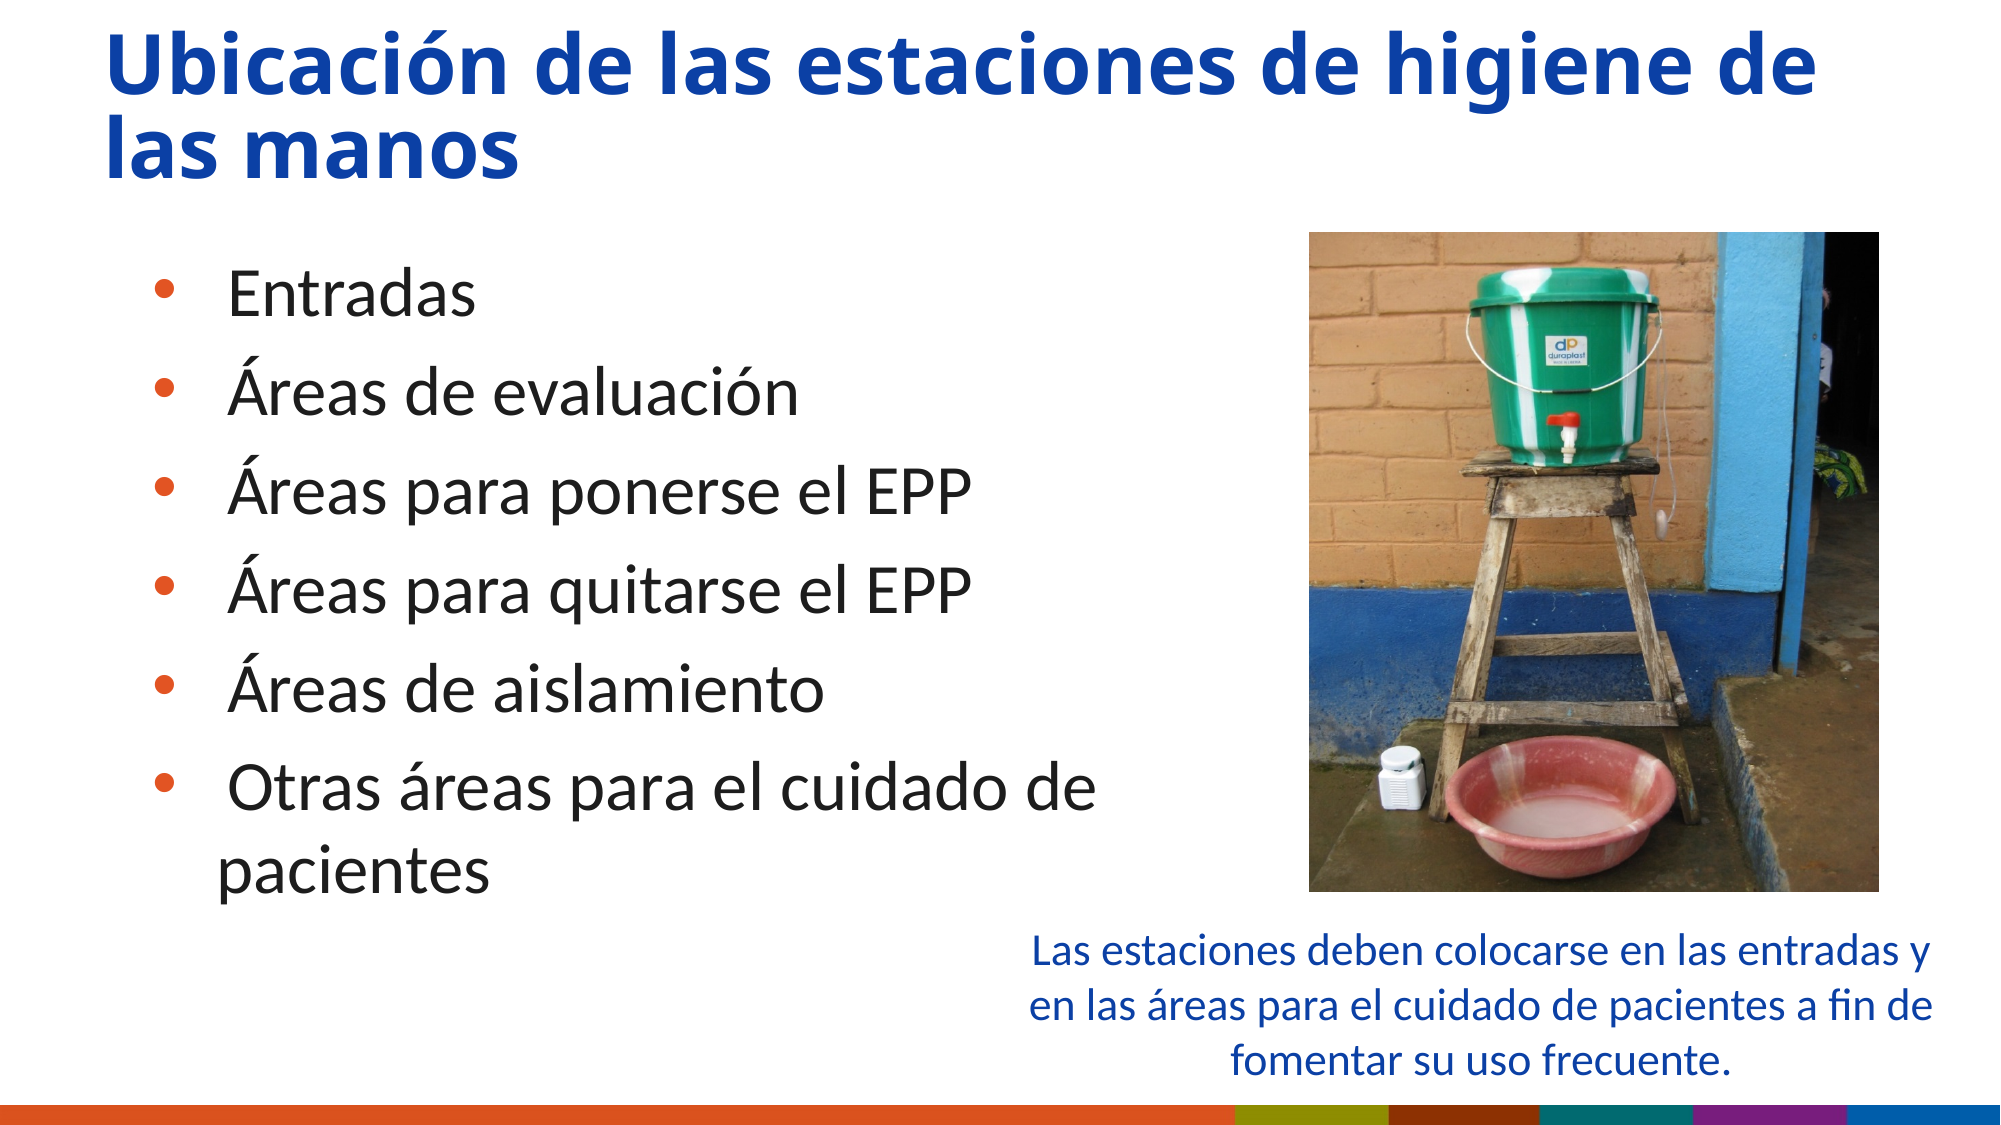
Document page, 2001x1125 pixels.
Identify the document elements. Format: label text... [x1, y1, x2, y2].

text_box Entradas Áreas de evaluación Áreas para ponerse el EPP Áreas para quitarse el EPP Áreas de aislamiento Otras áreas para el cuidado de pacientes [137, 237, 1863, 952]
title Ubicación de las estaciones de higiene de las manos [88, 31, 1850, 203]
text_box Las estaciones deben colocarse en las entradas y en las áreas para el cuidado de pacientes a fin de fomentar su uso frecuente. [999, 912, 1963, 1093]
picture [0, 1105, 2000, 1125]
picture [1308, 232, 1879, 893]
